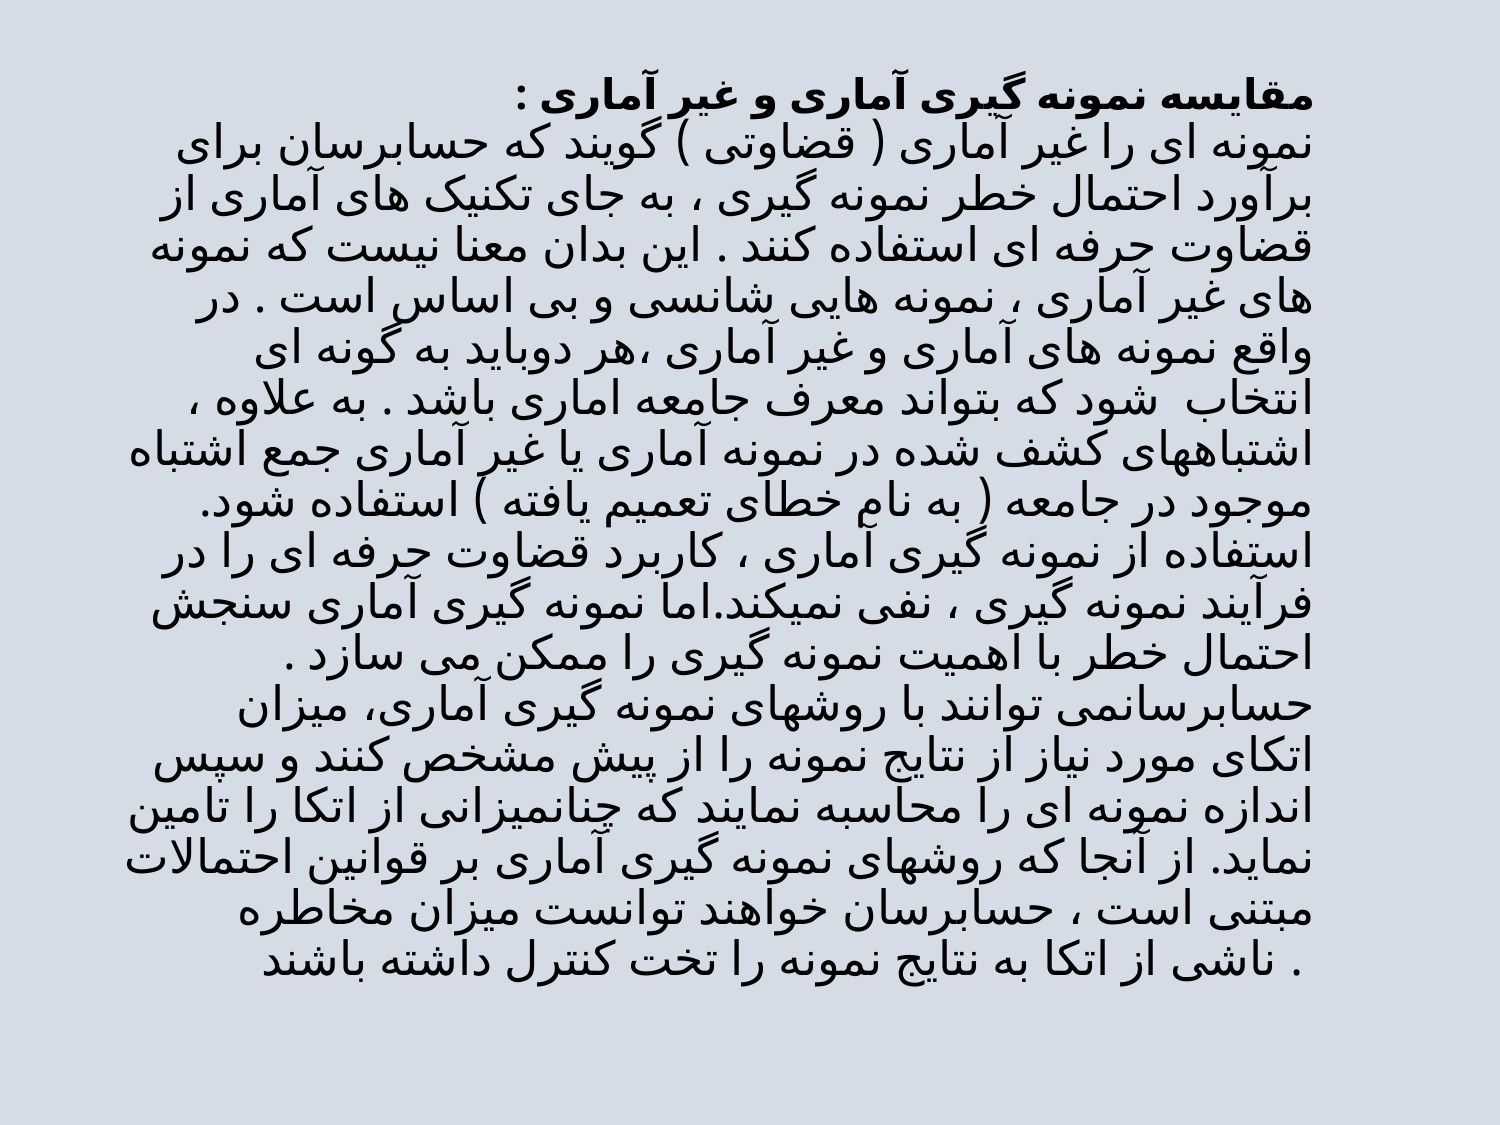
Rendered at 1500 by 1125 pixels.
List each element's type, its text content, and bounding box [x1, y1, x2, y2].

title مقایسه نمونه گیری آماری و غیر آماری : نمونه ای را غیر آماری ( قضاوتی ) گویند که حسابرسان برای برآورد احتمال خطر نمونه گیری ، به جای تکنیک های آماری از قضاوت حرفه ای استفاده کنند . این بدان معنا نیست که نمونه های غیر آماری ، نمونه هایی شانسی و بی اساس است . در واقع نمونه های آماری و غیر آماری ،هر دوباید به گونه ای انتخاب شود که بتواند معرف جامعه اماری باشد . به علاوه ، اشتباههای کشف شده در نمونه آماری یا غیر آماری جمع اشتباه موجود در جامعه ( به نام خطای تعمیم یافته ) استفاده شود. استفاده از نمونه گیری آماری ، کاربرد قضاوت حرفه ای را در فرآیند نمونه گیری ، نفی نمیکند.اما نمونه گیری آماری سنجش احتمال خطر با اهمیت نمونه گیری را ممکن می سازد . حسابرسانمی توانند با روشهای نمونه گیری آماری، میزان اتکای مورد نیاز از نتایج نمونه را از پیش مشخص کنند و سپس اندازه نمونه ای را محاسبه نمایند که چنانمیزانی از اتکا را تامین نماید. از آنجا که روشهای نمونه گیری آماری بر قوانین احتمالات مبتنی است ، حسابرسان خواهند توانست میزان مخاطره ناشی از اتکا به نتایج نمونه را تخت کنترل داشته باشند . [105, 46, 1331, 1069]
